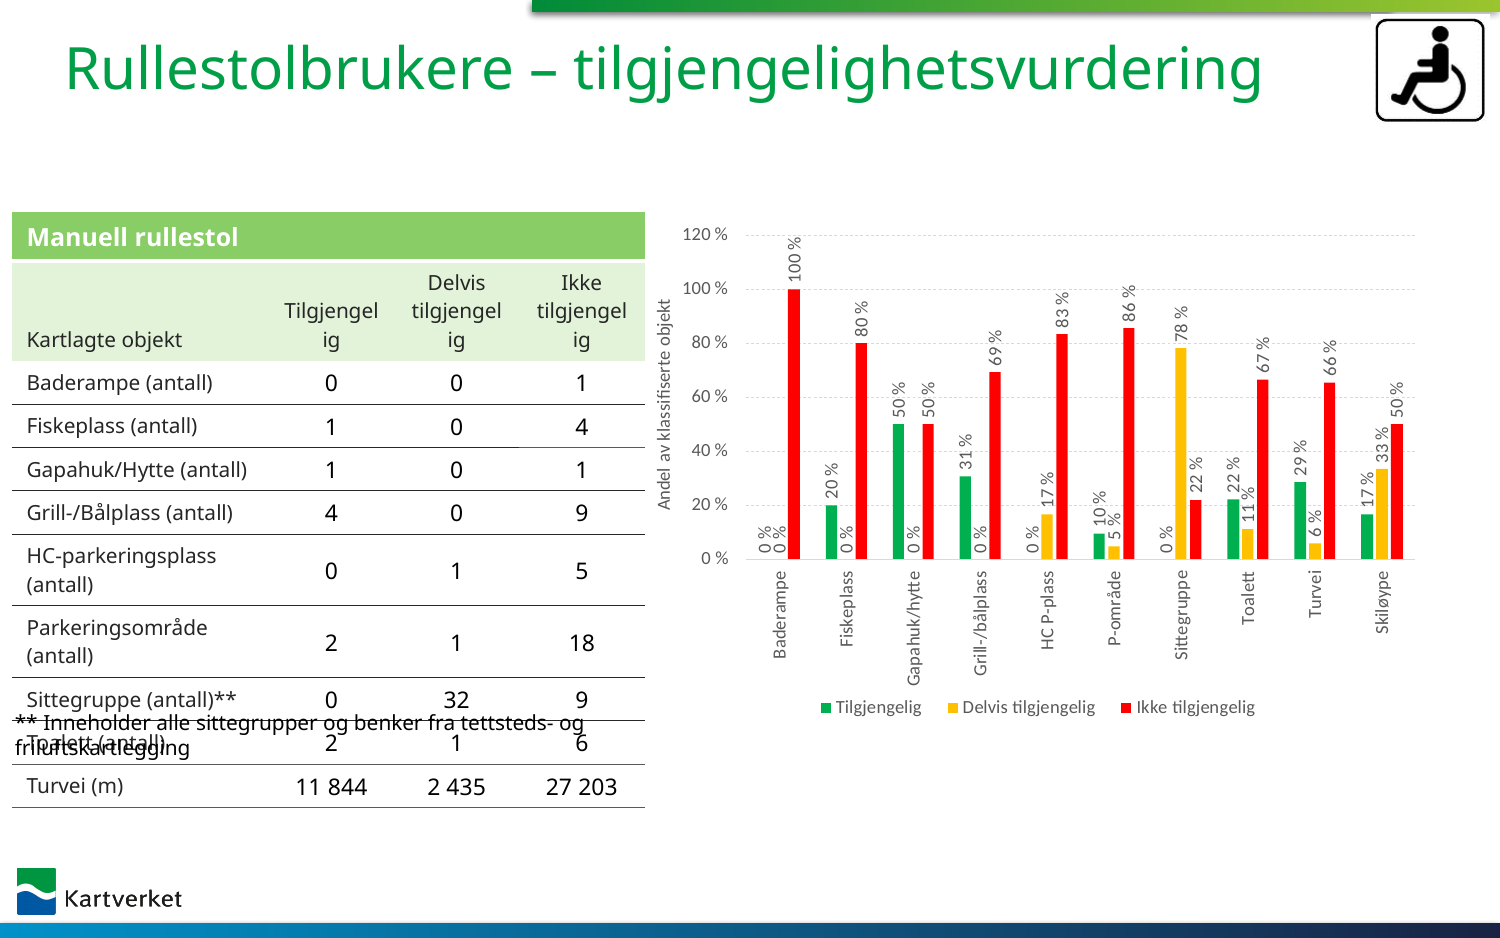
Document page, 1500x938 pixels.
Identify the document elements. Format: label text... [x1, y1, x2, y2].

table_cell 0 [269, 361, 394, 404]
table_cell 9 [519, 491, 638, 534]
table_header Manuell rullestol [12, 212, 645, 259]
picture [1371, 13, 1491, 127]
table_cell 5 [519, 535, 638, 605]
table_cell 4 [269, 491, 394, 534]
table_cell 11 844 [269, 768, 394, 807]
table_cell 2 [269, 606, 394, 677]
table_cell Kartlagte objekt [12, 263, 269, 361]
table_cell Ikke tilgjengelig [519, 263, 638, 361]
table_cell 2 435 [394, 768, 519, 807]
table_cell 0 [269, 678, 394, 702]
table_cell 0 [394, 491, 519, 534]
table_cell 1 [394, 535, 519, 605]
table_cell Parkeringsområde (antall) [12, 606, 269, 677]
table_cell 1 [519, 361, 638, 404]
table_cell 0 [394, 448, 519, 490]
table_cell 1 [269, 405, 394, 447]
table_cell 0 [394, 405, 519, 447]
table_cell 4 [519, 405, 638, 447]
table_cell Baderampe (antall) [12, 361, 269, 404]
table_cell 18 [519, 606, 638, 677]
table_cell Fiskeplass (antall) [12, 405, 269, 447]
table_cell 27 203 [519, 768, 645, 807]
table_cell 9 [519, 678, 638, 702]
table_cell Tilgjengelig [269, 263, 394, 361]
table_cell 0 [394, 361, 519, 404]
text_box ** Inneholder alle sittegrupper og benker fra tettsteds- og friluftskartlegging [0, 702, 745, 768]
table_cell 0 [269, 535, 394, 605]
text_box Rullestolbrukere – tilgjengelighetsvurdering [49, 12, 1372, 109]
table_cell 1 [269, 448, 394, 490]
table_cell 32 [394, 678, 519, 702]
table_cell Sittegruppe (antall)** [12, 678, 269, 702]
table_cell Gapahuk/Hytte (antall) [12, 448, 269, 490]
table_cell Delvis tilgjengelig [394, 263, 519, 361]
table_cell HC-parkeringsplass (antall) [12, 535, 269, 605]
table_cell 1 [519, 448, 638, 490]
table_cell Grill-/Bålplass (antall) [12, 491, 269, 534]
table_cell Turvei (m) [12, 768, 269, 807]
picture [643, 218, 1426, 728]
table_cell 1 [394, 606, 519, 677]
